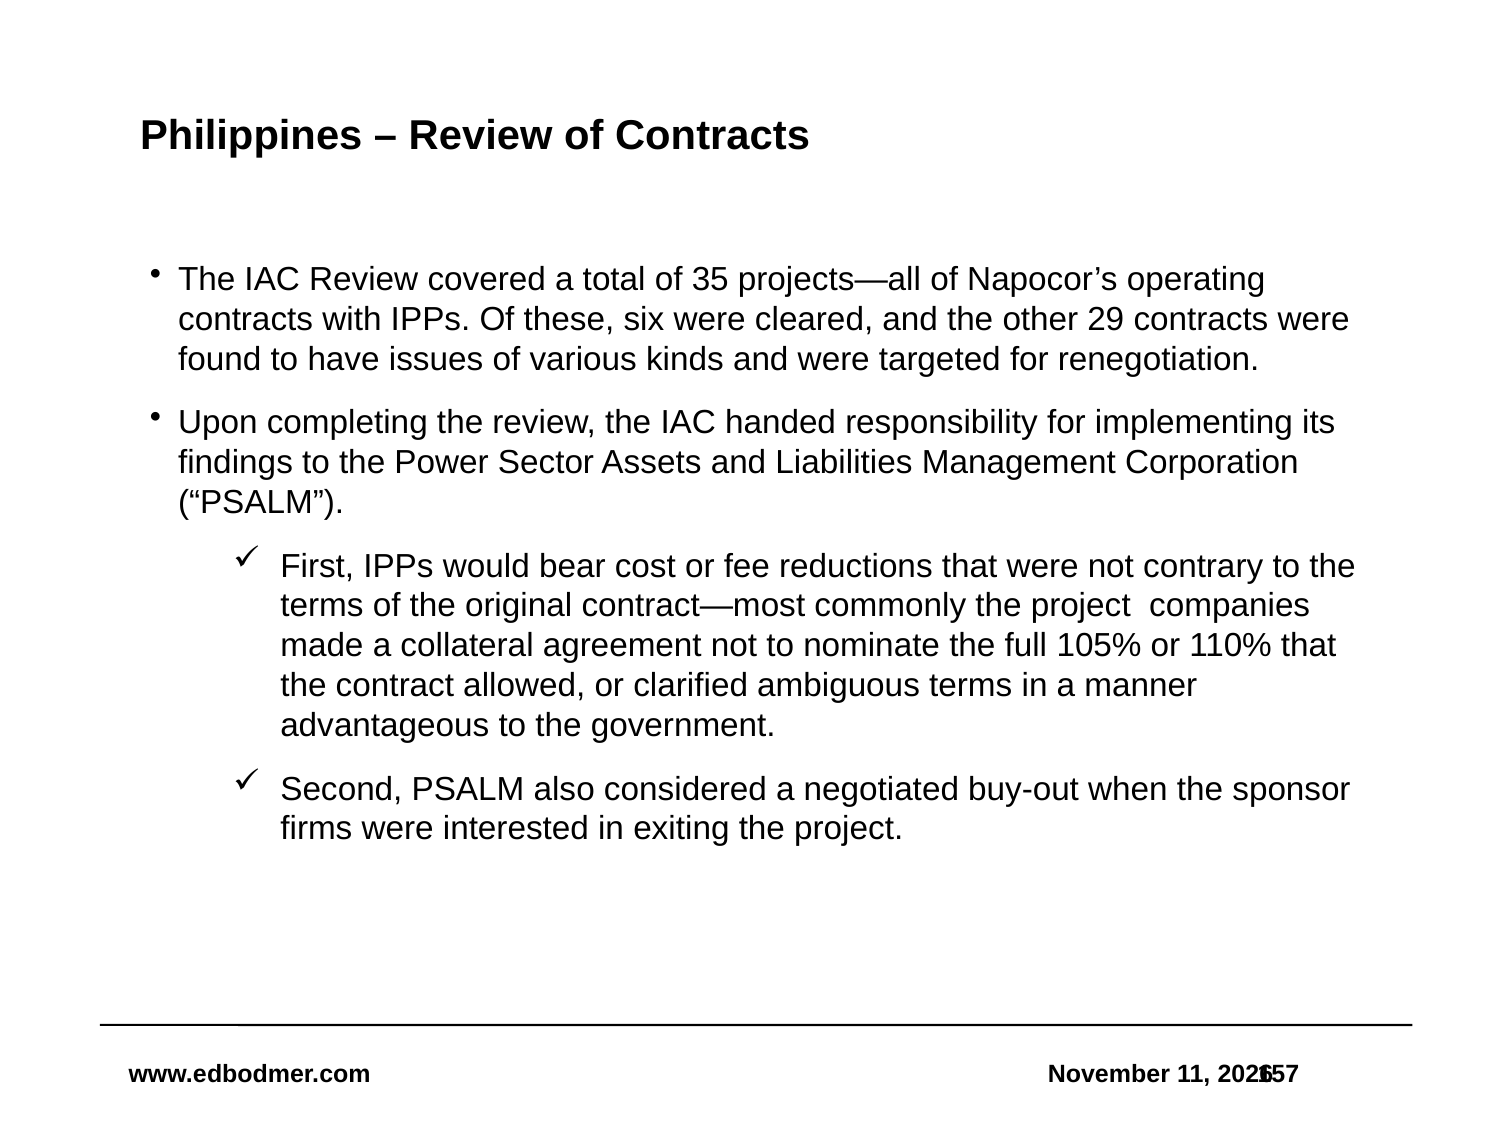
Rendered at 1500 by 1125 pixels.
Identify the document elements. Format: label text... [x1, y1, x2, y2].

title Philippines – Review of Contracts [124, 99, 1288, 226]
list The IAC Review covered a total of 35 projects—all of Napocor’s operating contracts with IPPs. Of these, six were cleared, and the other 29 contracts were found to have issues of various kinds and were targeted for renegotiation. Upon completing the review, the IAC handed responsibility for implementing its findings to the Power Sector Assets and Liabilities Management Corporation (“PSALM”). First, IPPs would bear cost or fee reductions that were not contrary to the terms of the original contract—most commonly the project companies made a collateral agreement not to nominate the full 105% or 110% that the contract allowed, or clarified ambiguous terms in a manner advantageous to the government. Second, PSALM also considered a negotiated buy-out when the sponsor firms were interested in exiting the project. [124, 249, 1376, 1001]
